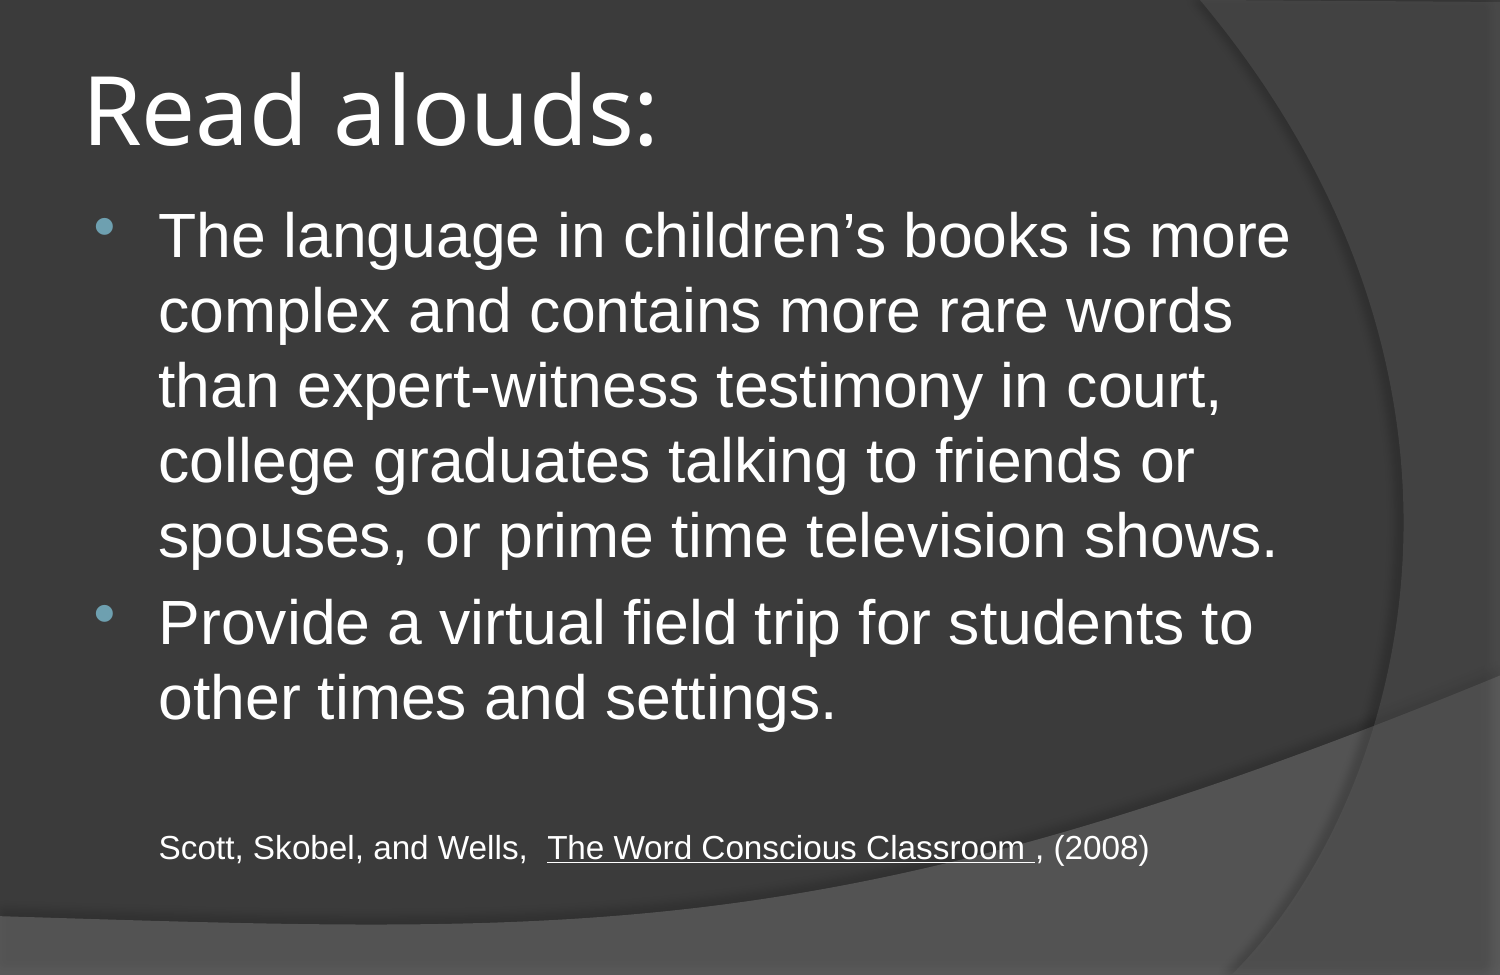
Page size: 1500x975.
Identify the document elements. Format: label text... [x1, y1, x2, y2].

list The language in children’s books is more complex and contains more rare words than expert-witness testimony in court, college graduates talking to friends or spouses, or prime time television shows. Provide a virtual field trip for students to other times and settings. Scott, Skobel, and Wells, The Word Conscious Classroom , (2008) [74, 187, 1363, 938]
title Read alouds: [74, 38, 1301, 176]
